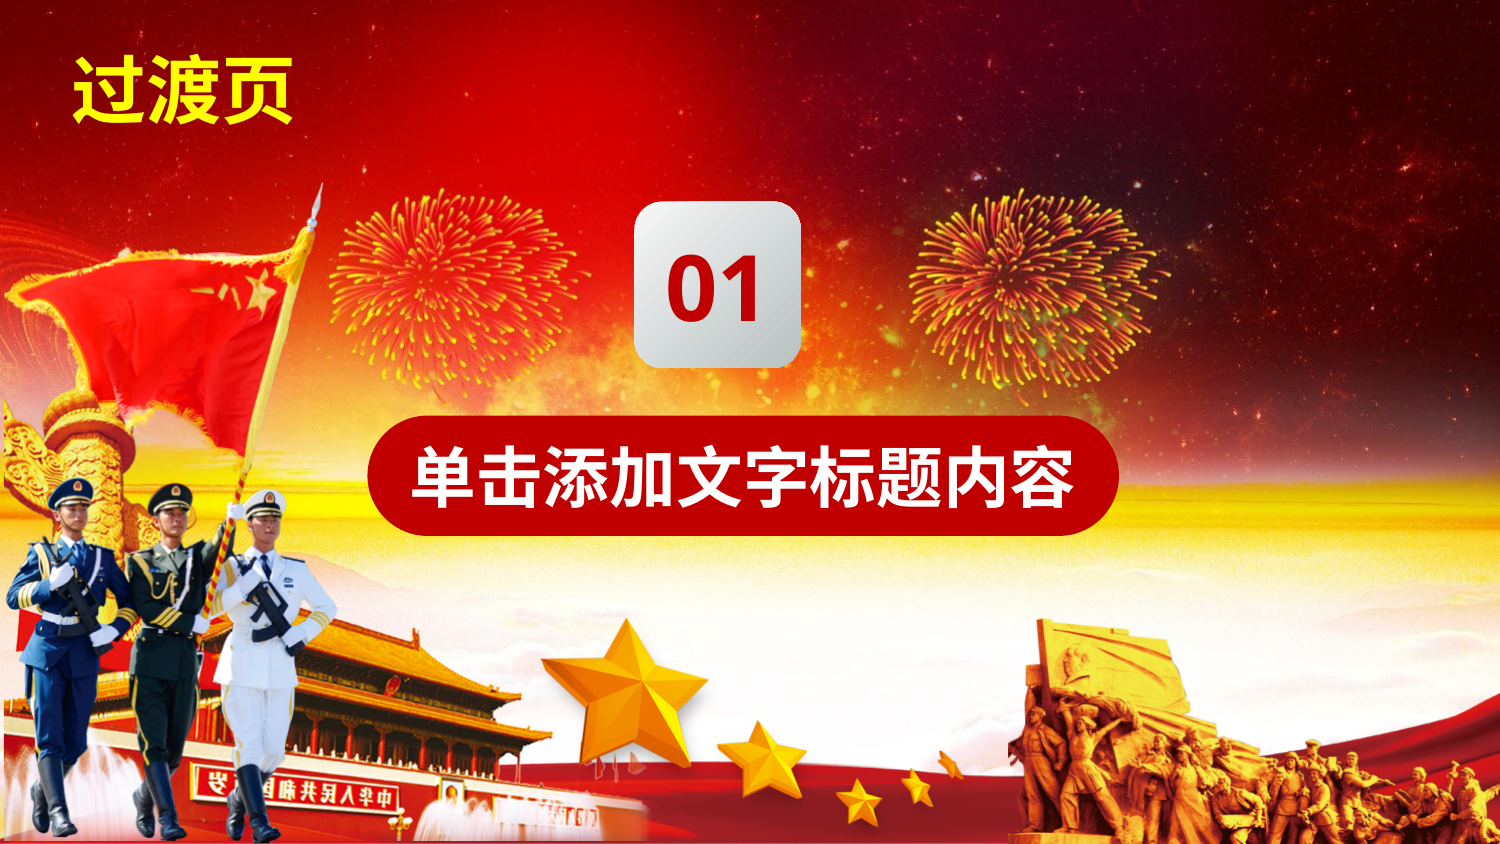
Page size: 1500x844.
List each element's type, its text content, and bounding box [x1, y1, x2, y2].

picture [0, 0, 1500, 844]
text_box 01 [633, 200, 802, 369]
text_box 过渡页 [56, 36, 312, 141]
text_box 单击添加文字标题内容 [366, 414, 1121, 537]
